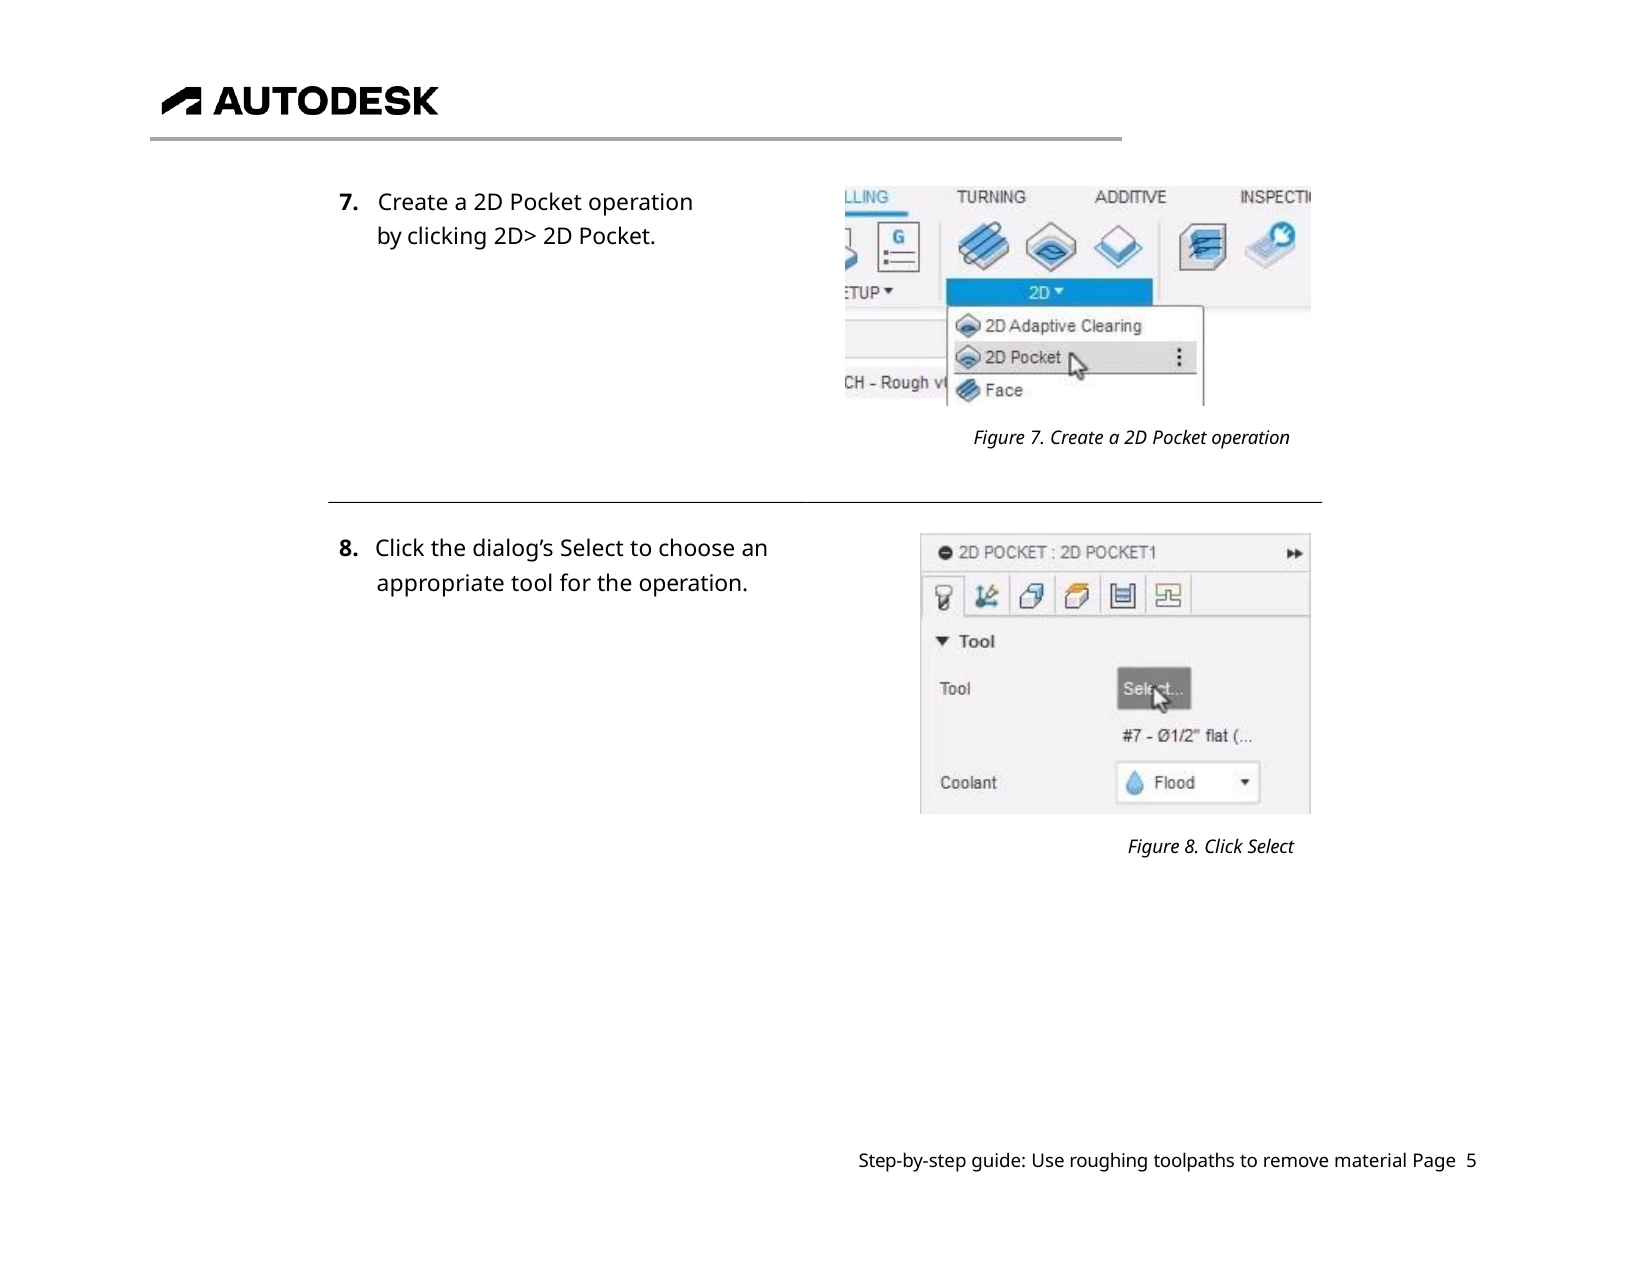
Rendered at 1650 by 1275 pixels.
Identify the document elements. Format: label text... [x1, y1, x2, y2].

text_box Figure 8. Click Select [1125, 832, 1313, 857]
picture [844, 186, 1311, 406]
text_box 8. Click the dialog’s Select to choose an appropriate tool for the operation. [337, 524, 778, 596]
text_box 7. Create a 2D Pocket operation by clicking 2D> 2D Pocket. [337, 178, 724, 250]
text_box Figure 7. Create a 2D Pocket operation [971, 423, 1313, 448]
picture [919, 532, 1311, 815]
picture [161, 86, 439, 115]
slide_number Step-by-step guide: Use roughing toolpaths to remove material Page 10 [856, 1145, 1509, 1275]
